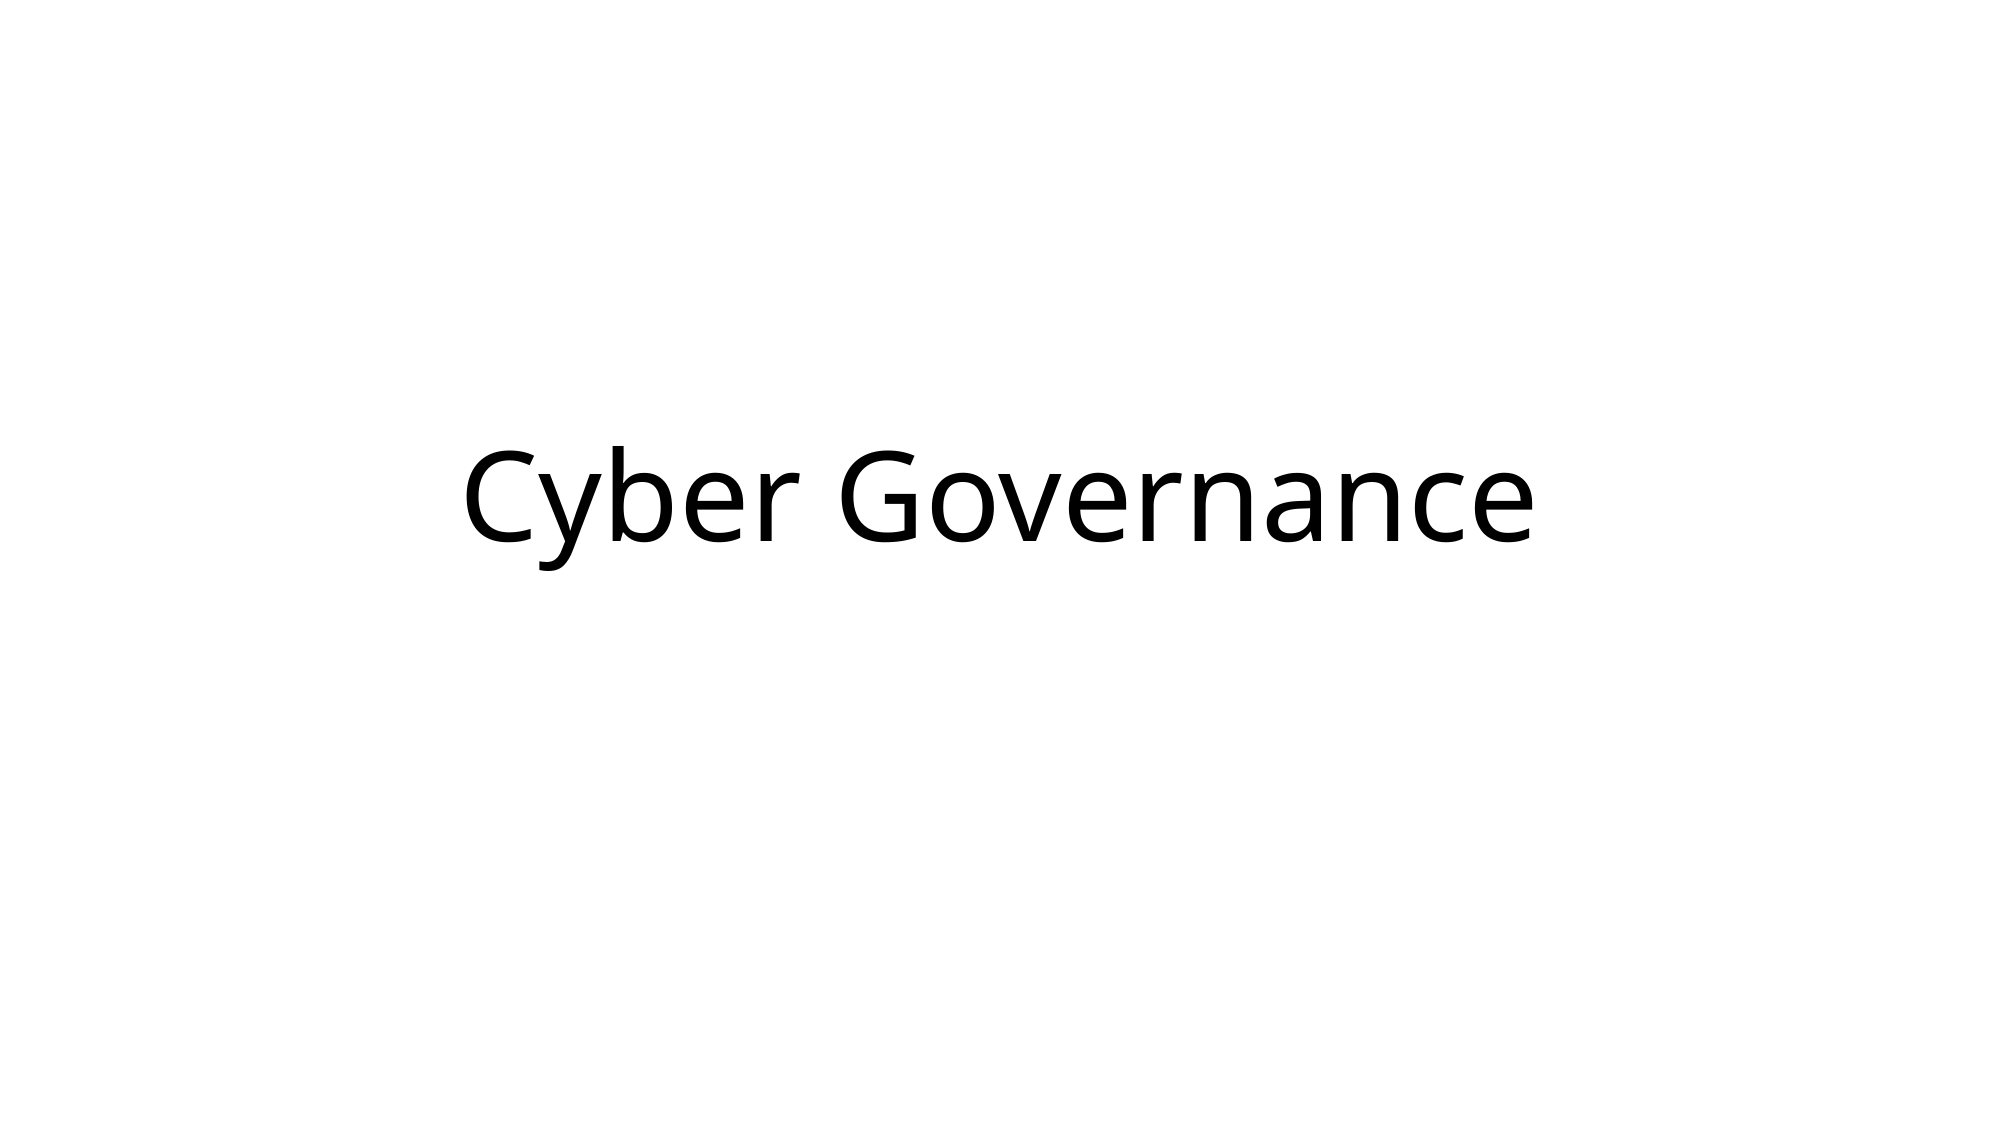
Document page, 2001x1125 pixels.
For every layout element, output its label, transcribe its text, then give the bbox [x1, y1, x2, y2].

title Cyber Governance [249, 184, 1750, 576]
